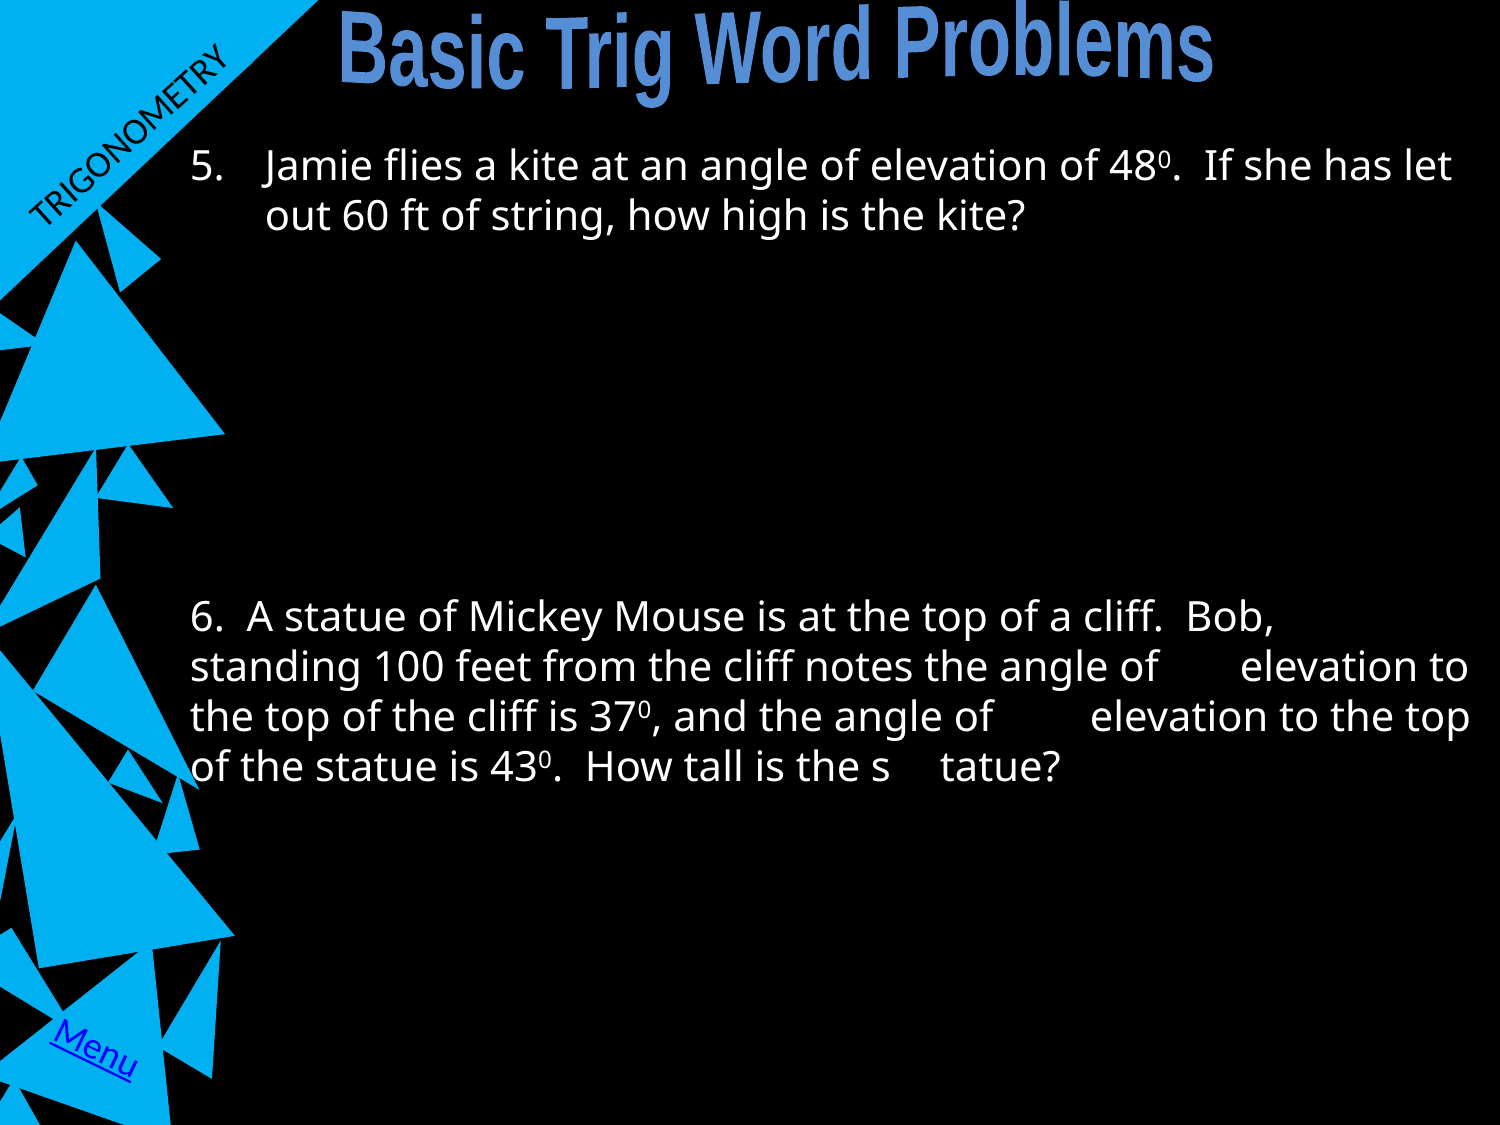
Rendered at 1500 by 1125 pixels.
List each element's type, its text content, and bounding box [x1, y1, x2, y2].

text_box Jamie flies a kite at an angle of elevation of 480. If she has let out 60 ft of string, how high is the kite? 6. A statue of Mickey Mouse is at the top of a cliff. Bob, standing 100 feet from the cliff notes the angle of elevation to the top of the cliff is 370, and the angle of elevation to the top of the statue is 430. How tall is the s tatue? [326, 131, 1500, 797]
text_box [0, 0, 321, 1125]
